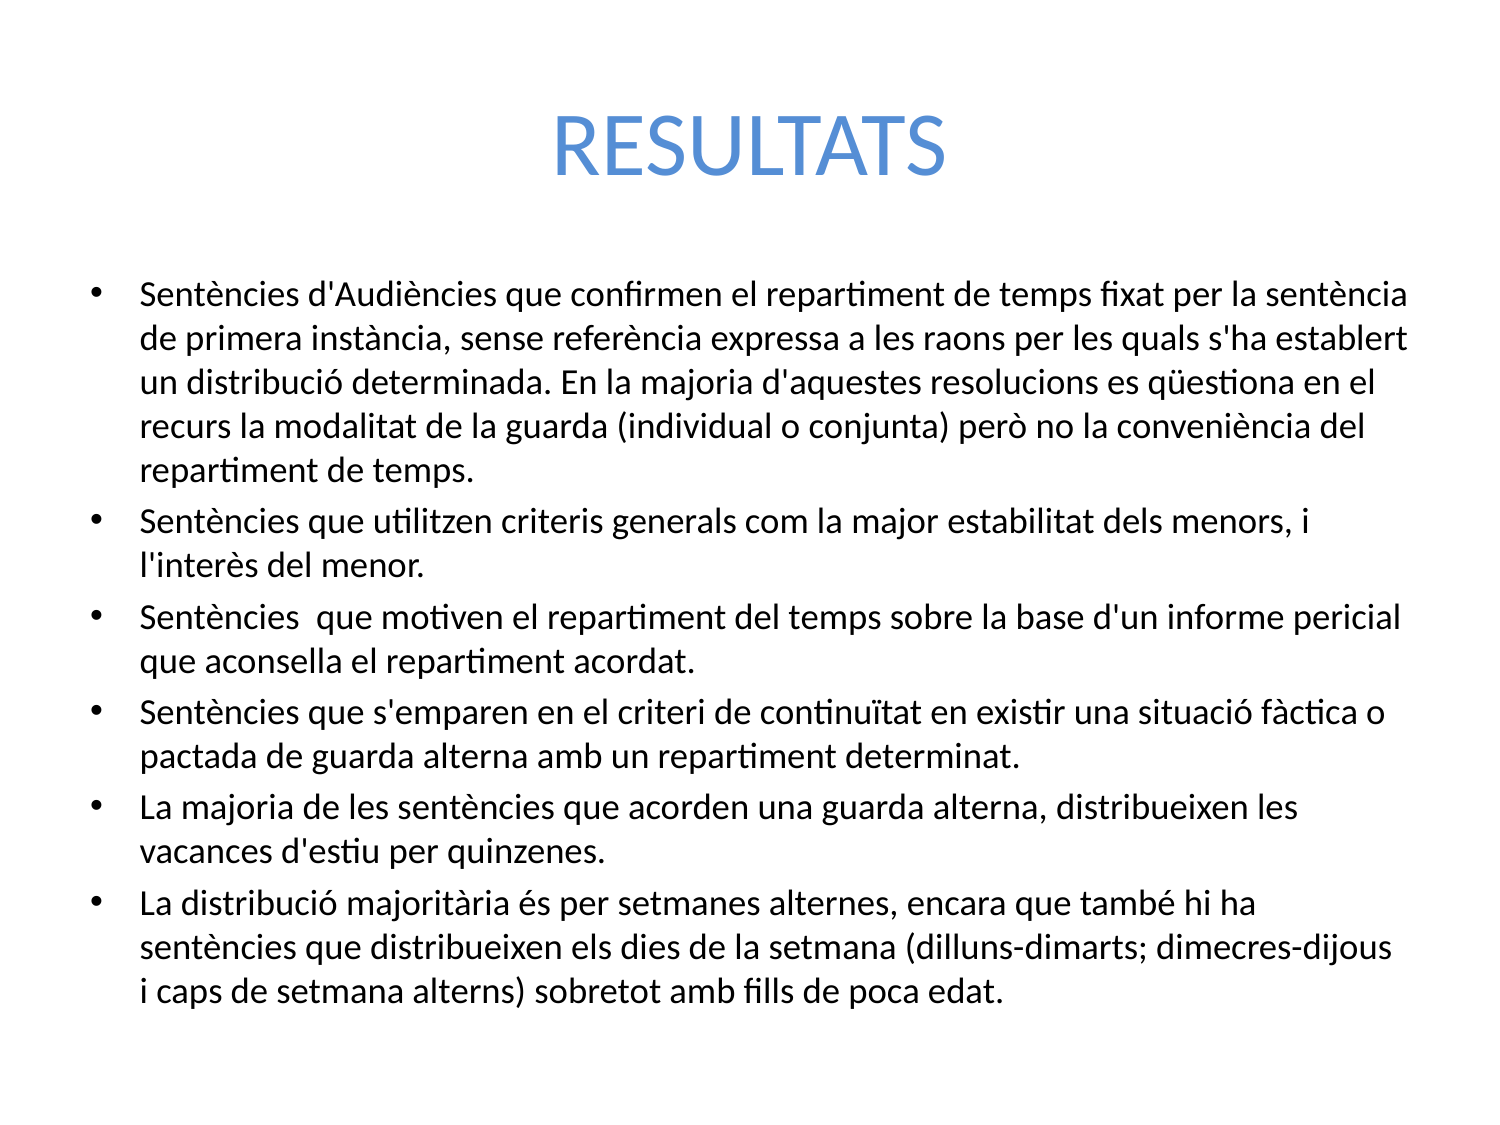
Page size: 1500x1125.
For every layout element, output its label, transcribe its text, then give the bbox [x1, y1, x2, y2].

title RESULTATS [75, 45, 1425, 233]
list Sentències d'Audiències que confirmen el repartiment de temps fixat per la sentència de primera instància, sense referència expressa a les raons per les quals s'ha establert un distribució determinada. En la majoria d'aquestes resolucions es qüestiona en el recurs la modalitat de la guarda (individual o conjunta) però no la conveniència del repartiment de temps. Sentències que utilitzen criteris generals com la major estabilitat dels menors, i l'interès del menor. Sentències que motiven el repartiment del temps sobre la base d'un informe pericial que aconsella el repartiment acordat. Sentències que s'emparen en el criteri de continuïtat en existir una situació fàctica o pactada de guarda alterna amb un repartiment determinat. La majoria de les sentències que acorden una guarda alterna, distribueixen les vacances d'estiu per quinzenes. La distribució majoritària és per setmanes alternes, encara que també hi ha sentències que distribueixen els dies de la setmana (dilluns-dimarts; dimecres-dijous i caps de setmana alterns) sobretot amb fills de poca edat. [75, 262, 1425, 1060]
